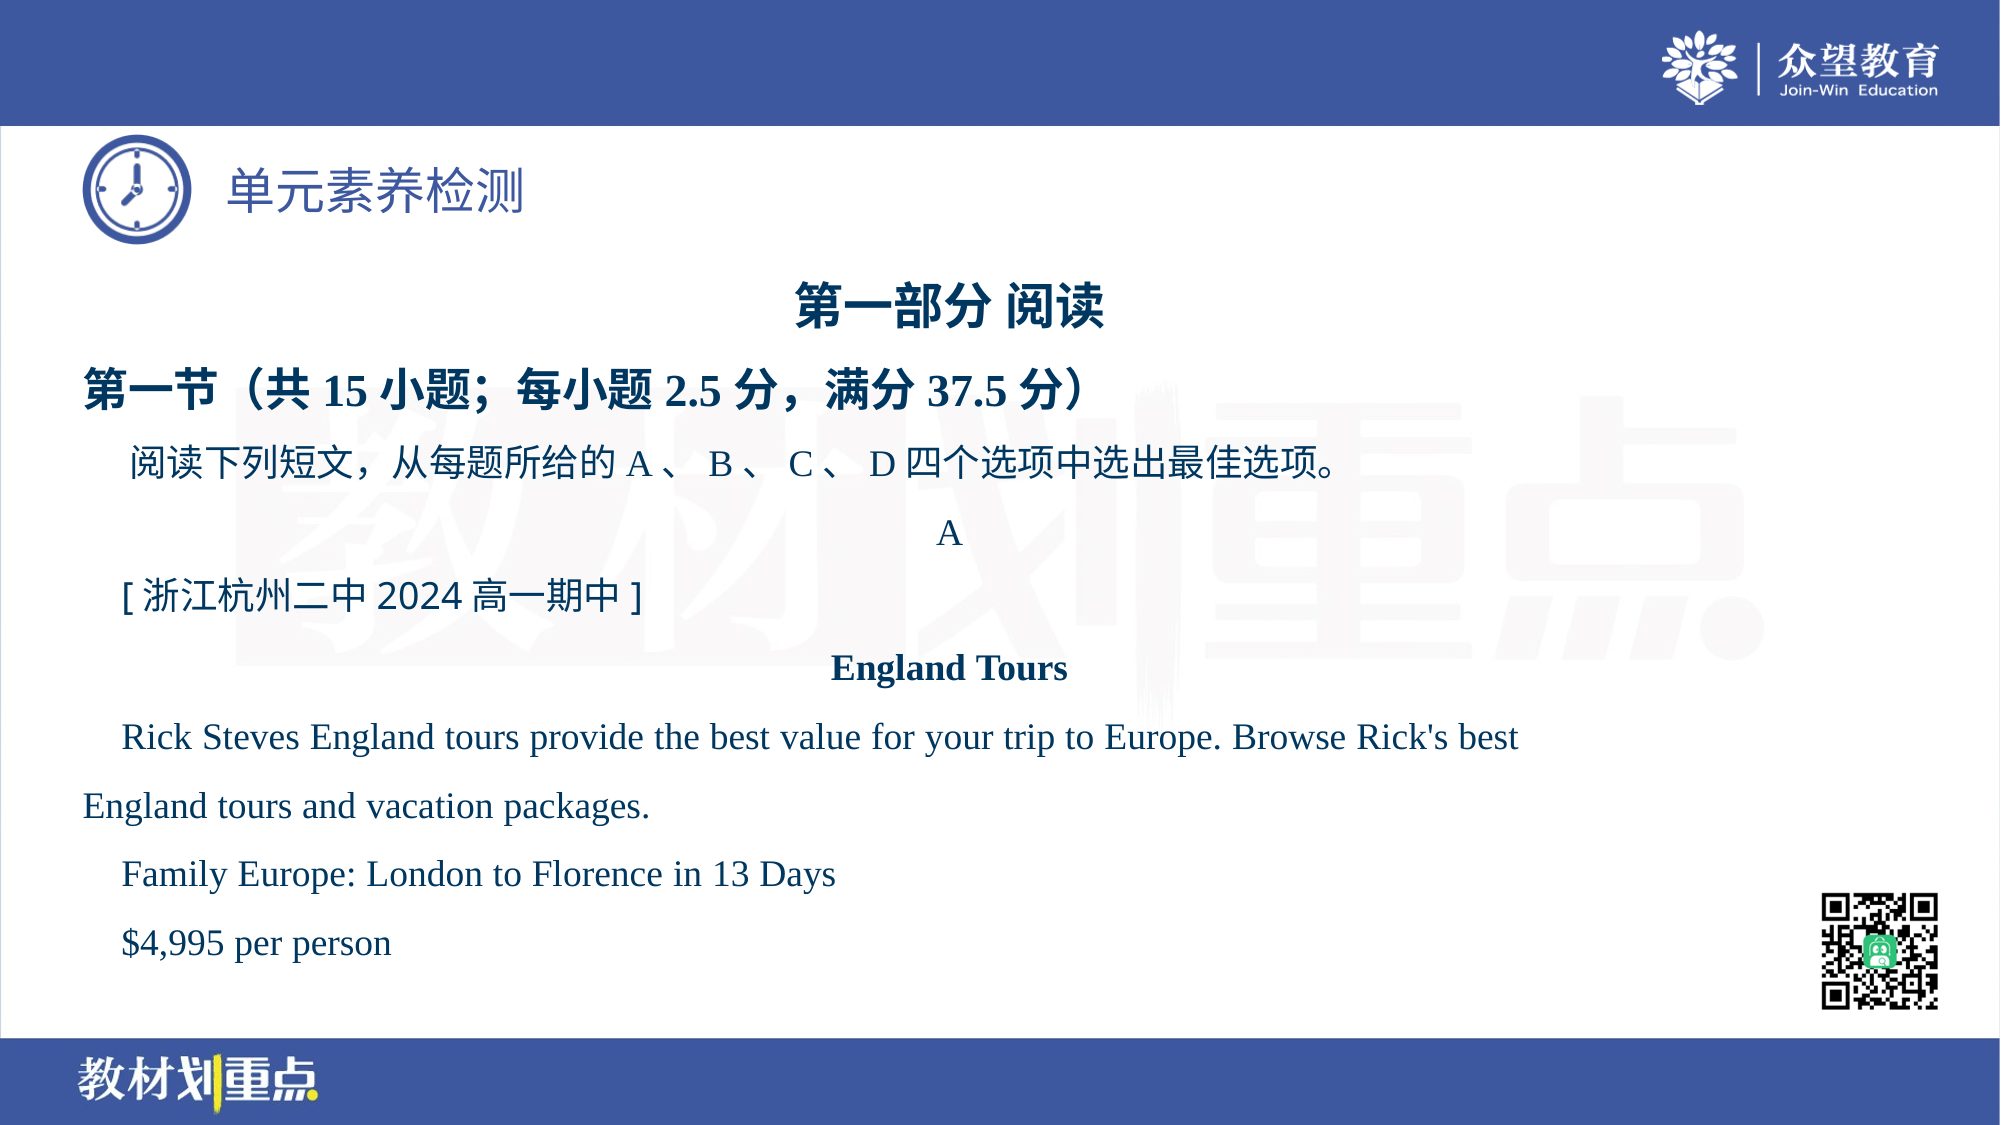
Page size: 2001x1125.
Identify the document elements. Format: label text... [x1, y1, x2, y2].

text_box 阅读下列短文，从每题所给的A、B、C、D四个选项中选出最佳选项。 A [浙江杭州二中2024高一期中] [82, 414, 1817, 611]
text_box 第一节（共15小题；每小题2.5分，满分37.5分） [82, 334, 1817, 414]
picture [0, 0, 2000, 1125]
text_box England Tours Rick Steves England tours provide the best value for your trip to Europe. Browse Rick's best England tours and vacation packages. Family Europe: London to Florence in 13 Days $4,995 per person [82, 619, 1817, 964]
text_box 第一部分 阅读 [82, 247, 1817, 334]
